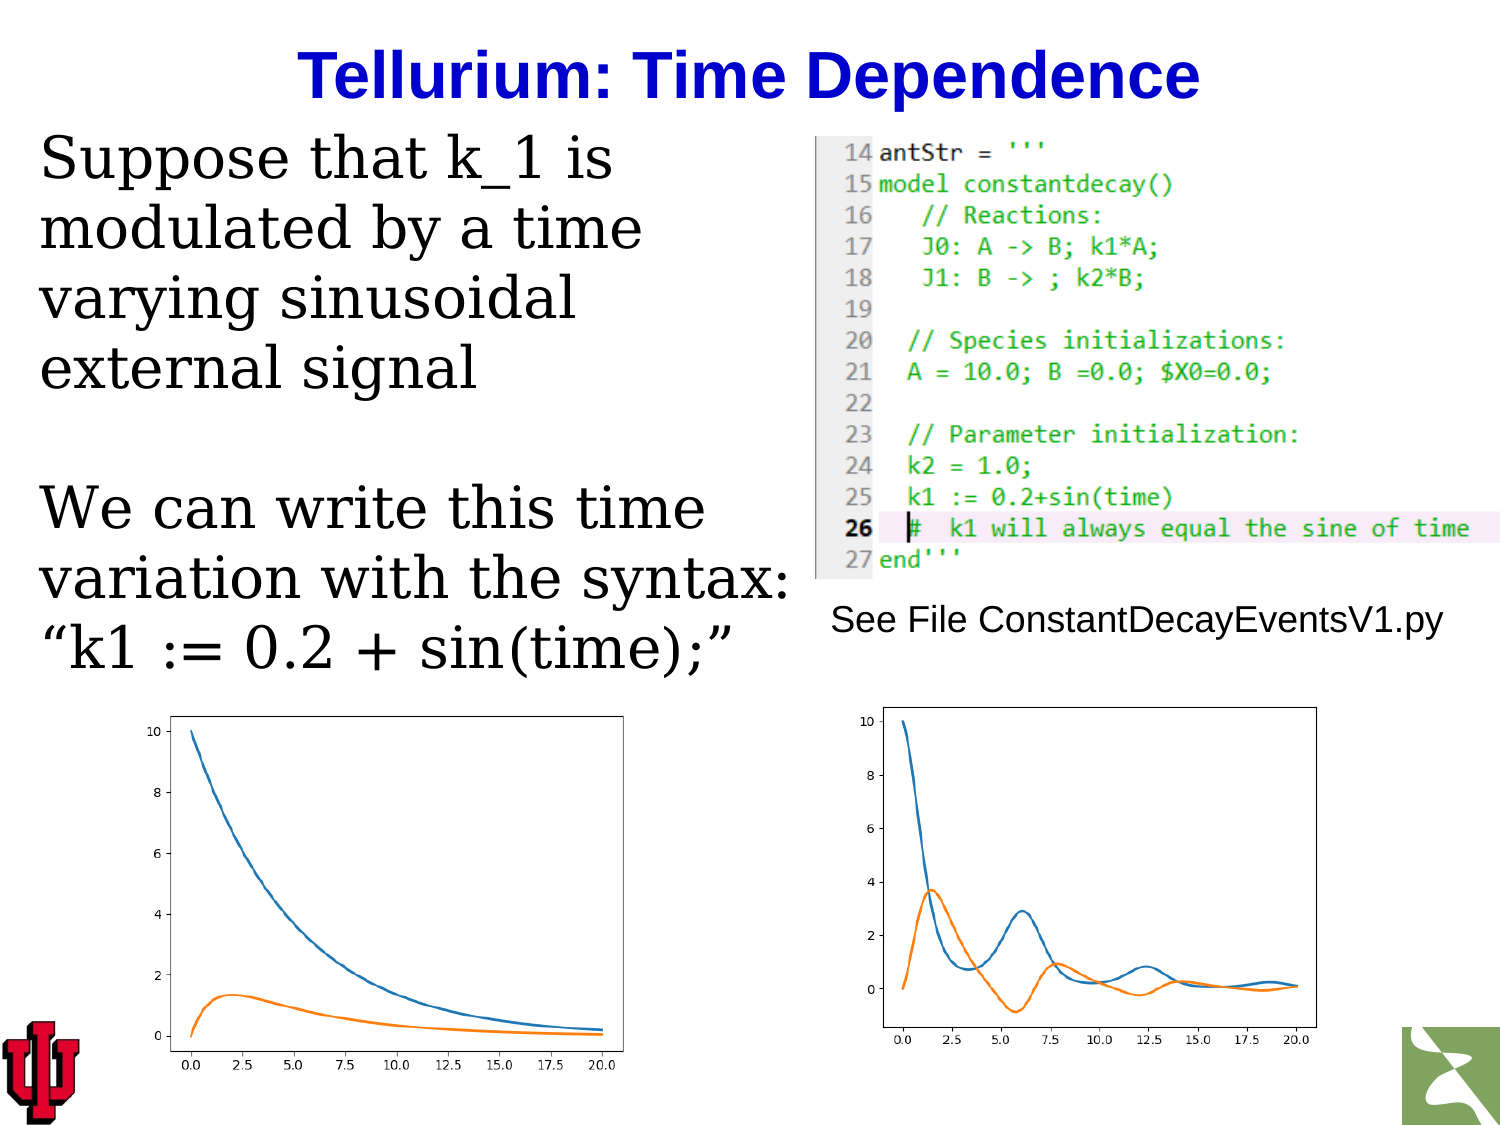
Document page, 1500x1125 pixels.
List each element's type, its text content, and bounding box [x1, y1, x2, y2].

picture [0, 1020, 80, 1125]
picture [840, 680, 1346, 1056]
picture [139, 699, 645, 1091]
text_box See File ConstantDecayEventsV1.py [815, 587, 1475, 648]
text_box [0, 112, 1500, 478]
text_box [0, 556, 1500, 663]
title Tellurium: Time Dependence [0, 19, 1500, 112]
picture [1402, 1027, 1500, 1125]
picture [815, 135, 1500, 579]
